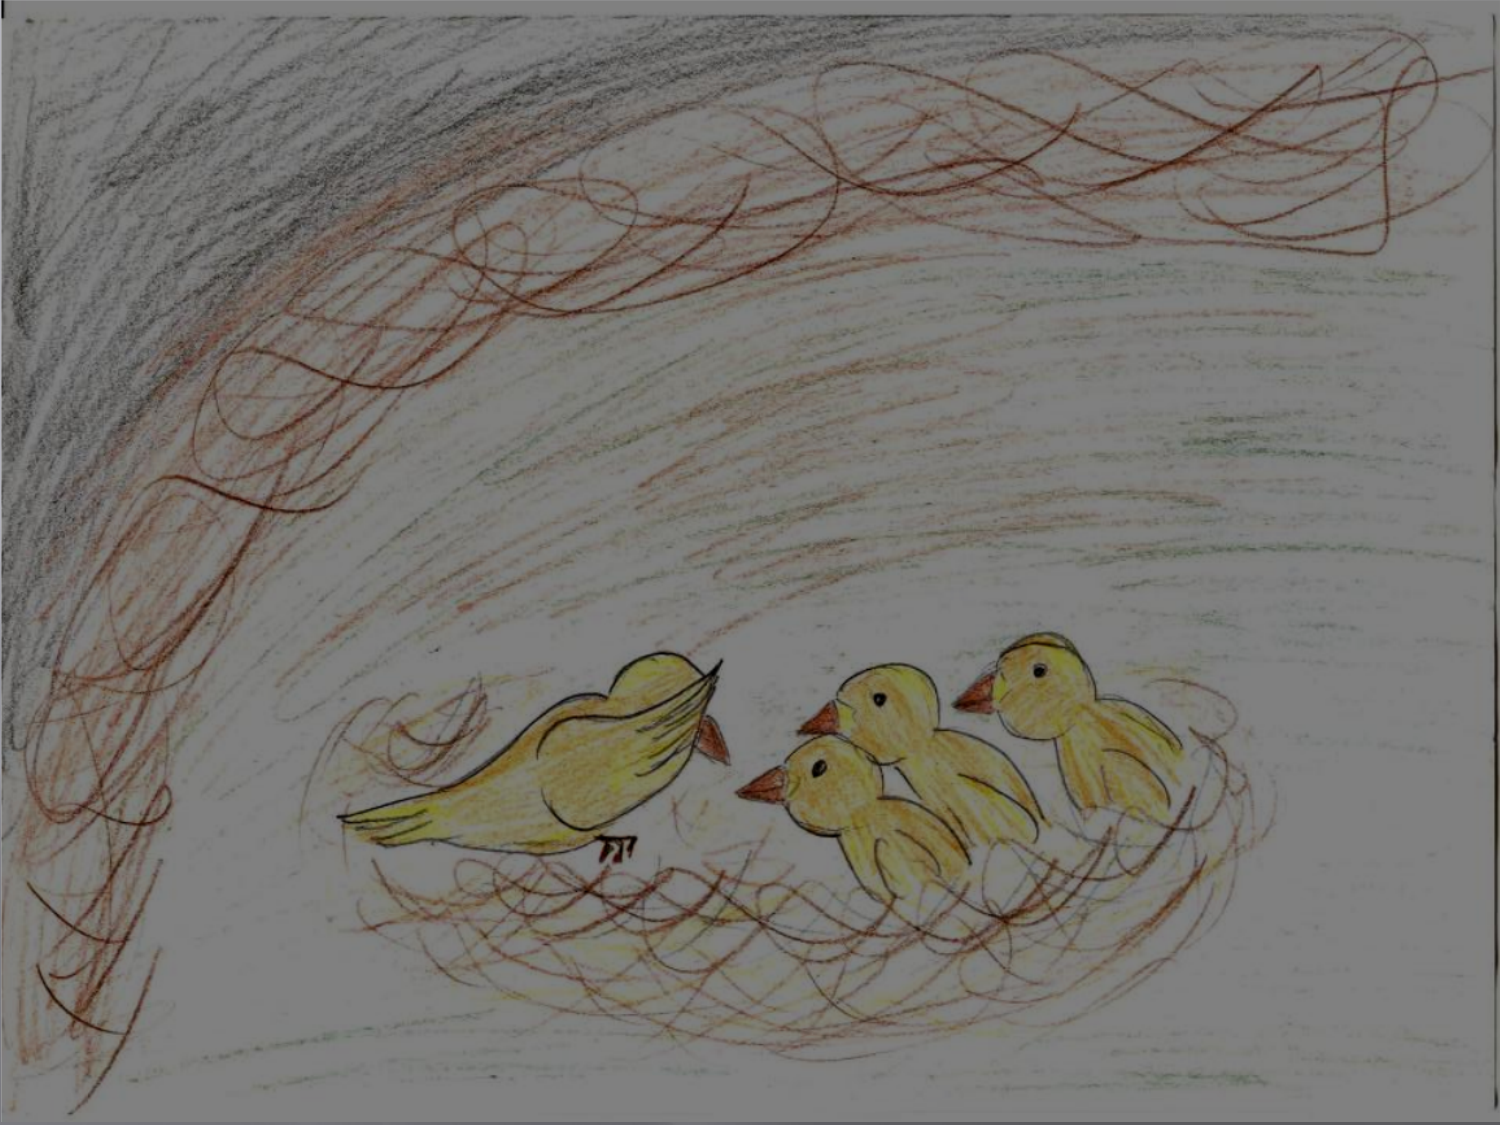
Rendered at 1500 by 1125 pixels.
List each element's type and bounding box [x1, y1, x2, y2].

picture [188, 0, 1311, 1125]
